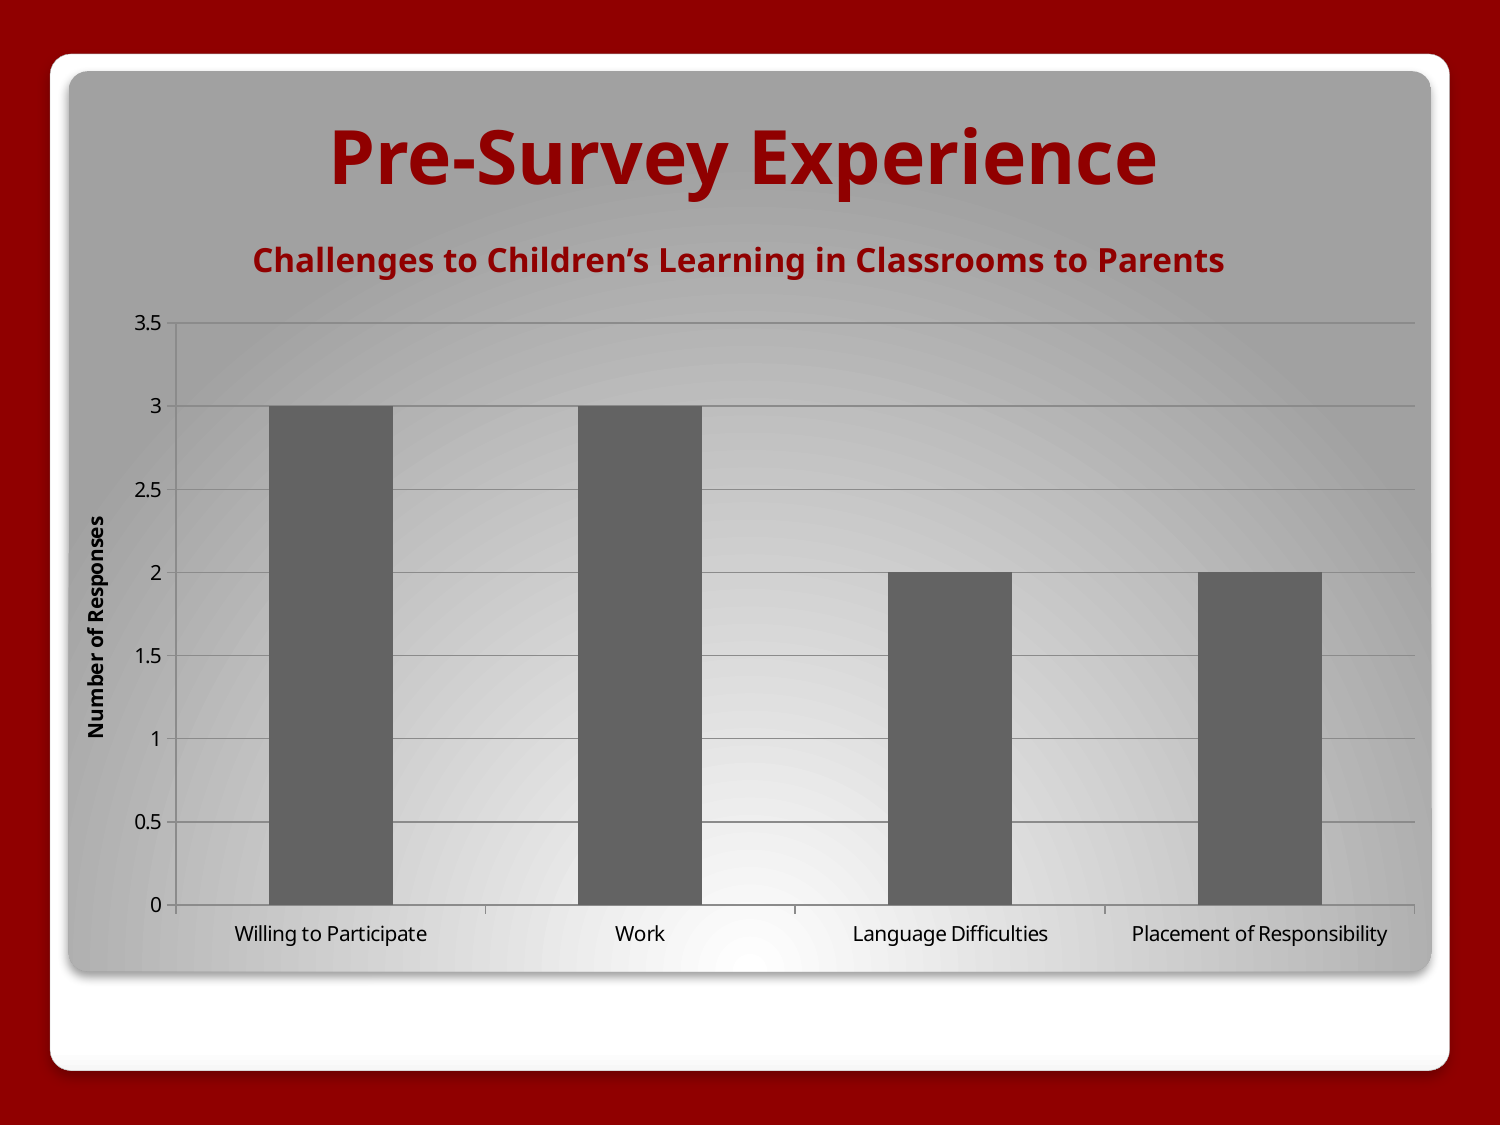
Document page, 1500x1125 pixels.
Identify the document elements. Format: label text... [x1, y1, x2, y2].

chart [74, 199, 1418, 963]
text_box Pre-Survey Experience Challenges to Children’s Learning in Classrooms to Parents [187, 62, 1300, 198]
